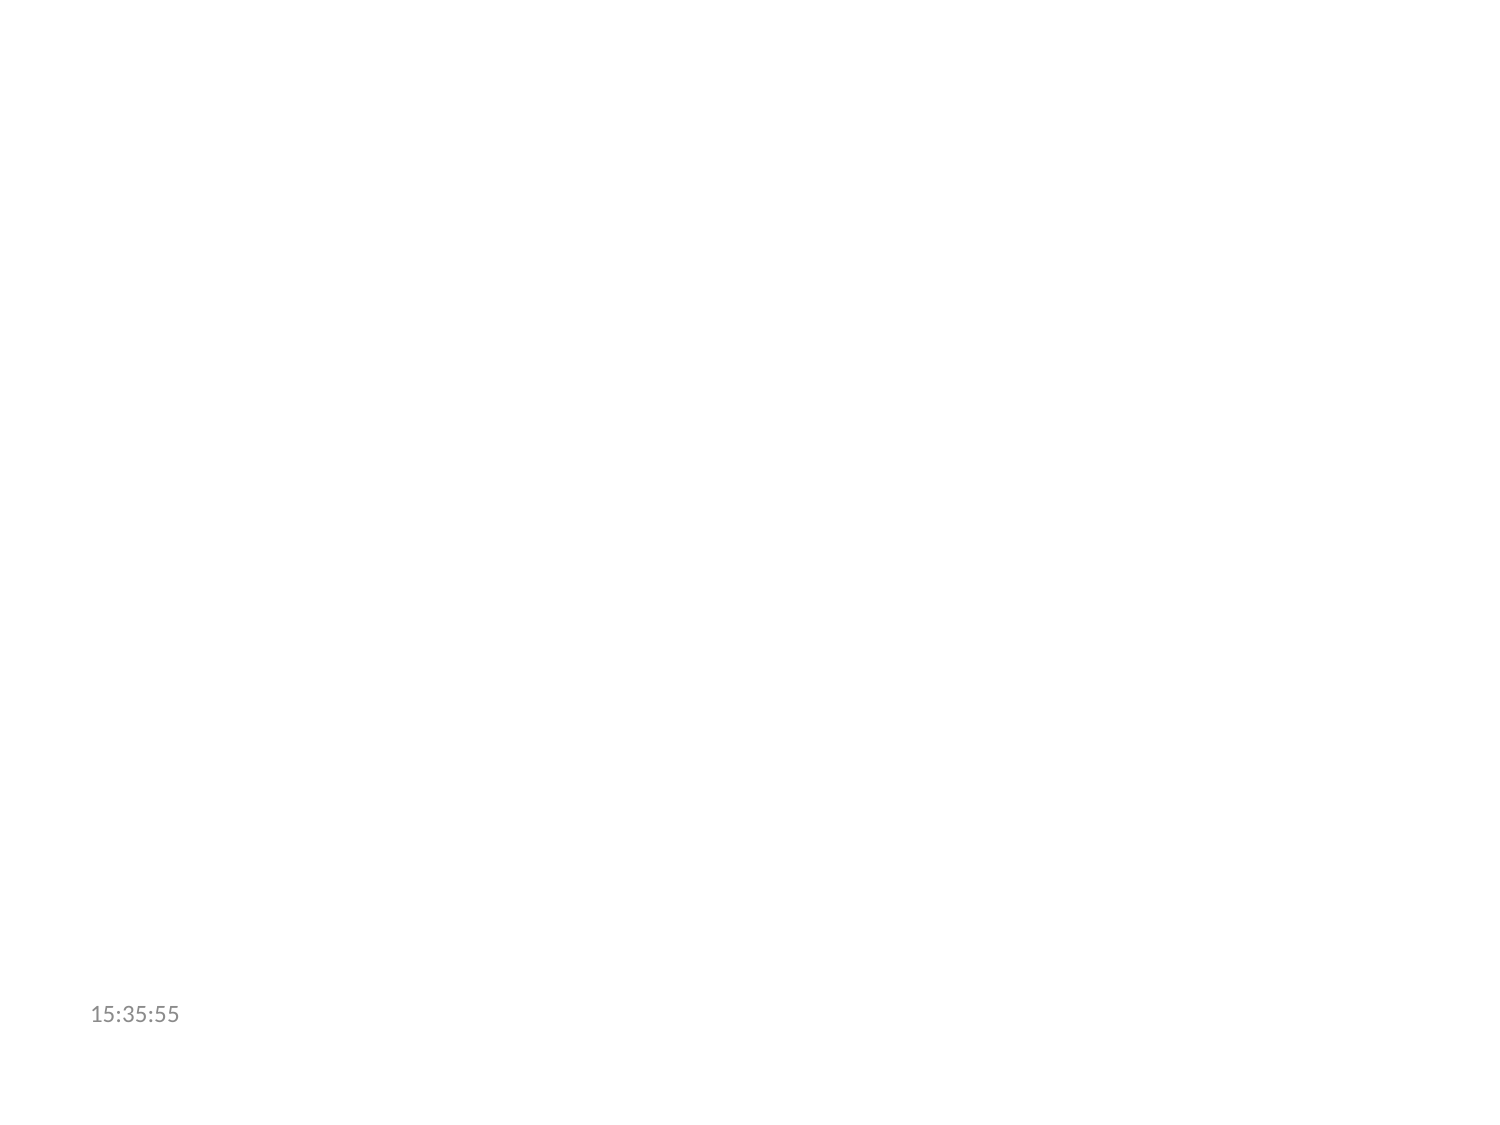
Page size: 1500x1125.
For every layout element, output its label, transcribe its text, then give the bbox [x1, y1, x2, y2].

text_box 15:35:09 [75, 982, 425, 1043]
